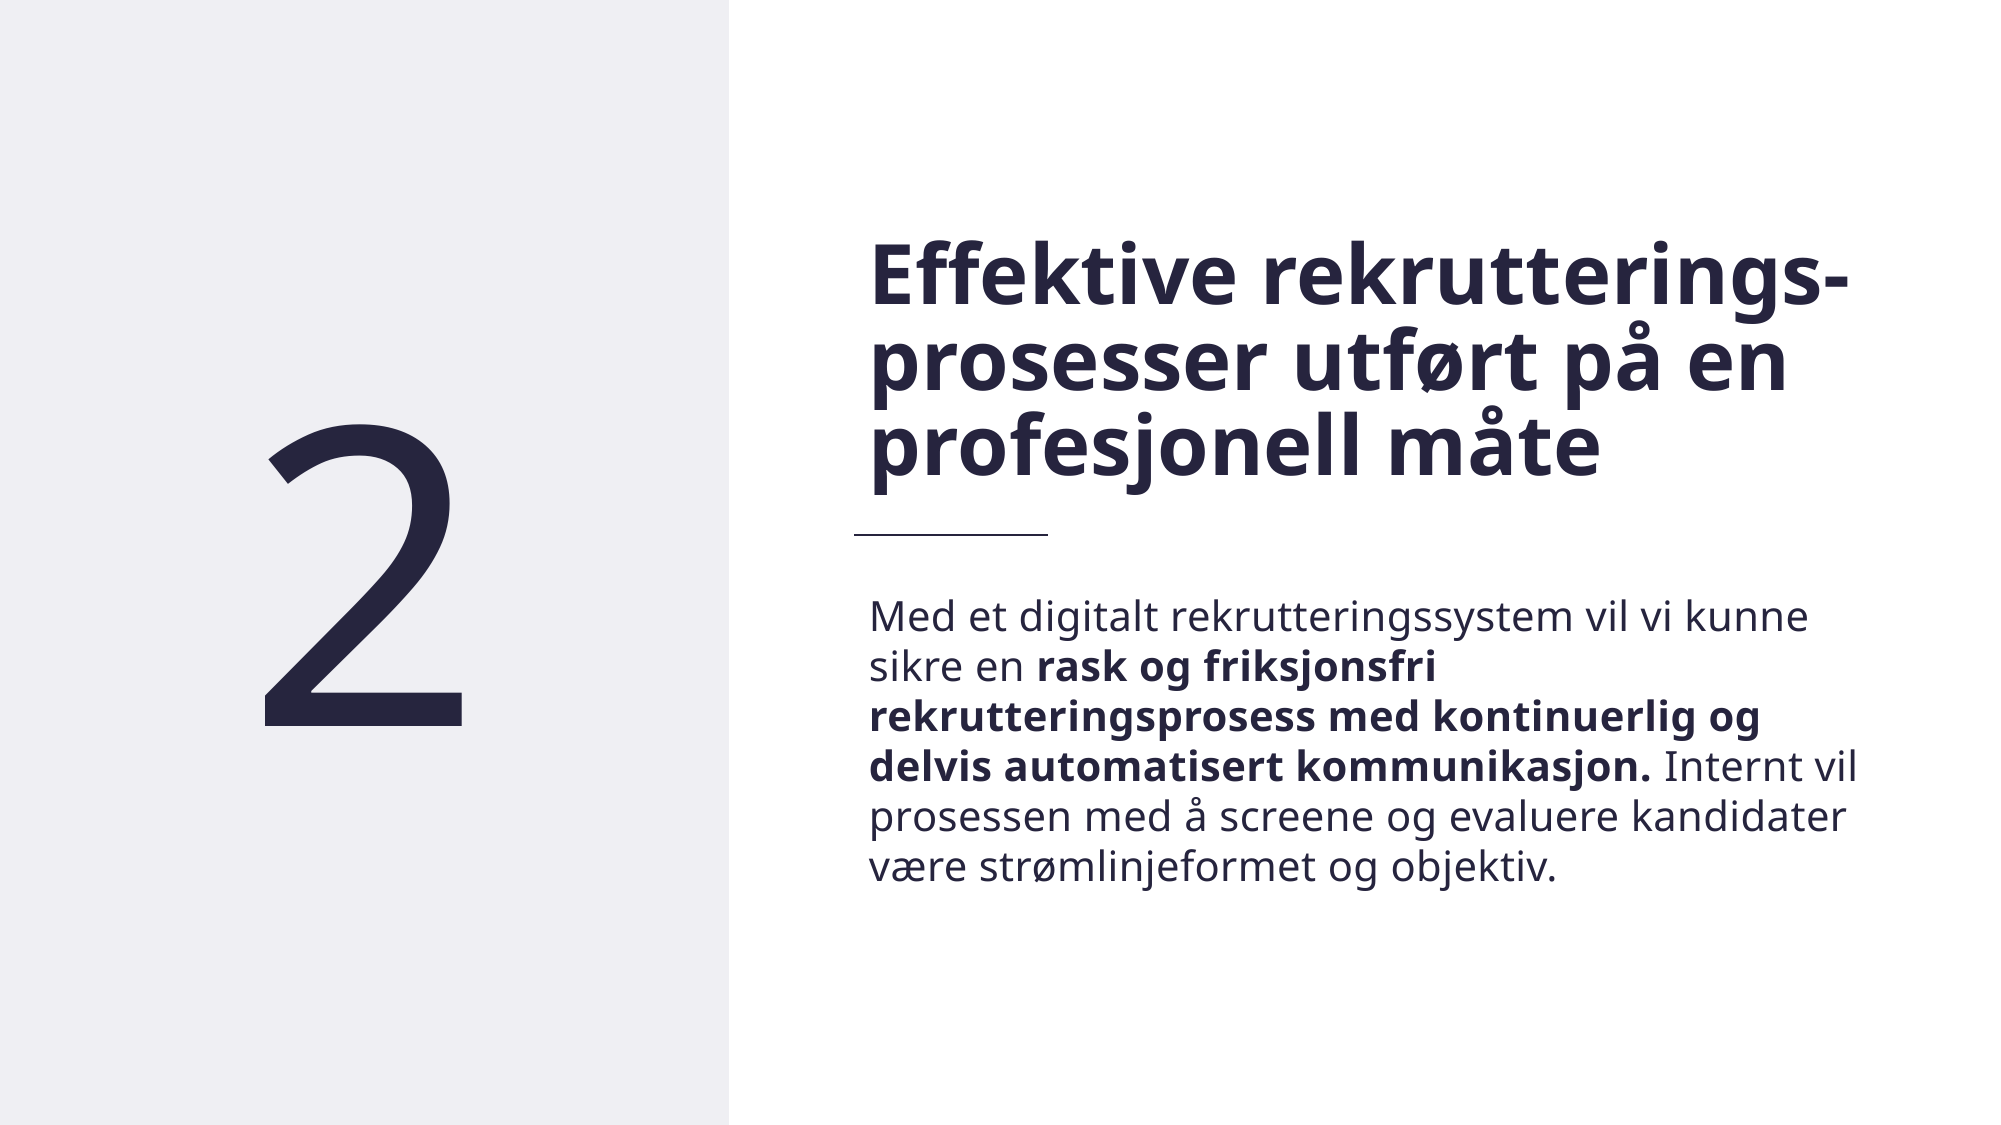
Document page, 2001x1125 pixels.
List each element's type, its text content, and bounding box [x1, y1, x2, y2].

text_box Med et digitalt rekrutteringssystem vil vi kunne sikre en rask og friksjonsfri rekrutteringsprosess med kontinuerlig og delvis automatisert kommunikasjon. Internt vil prosessen med å screene og evaluere kandidater være strømlinjeformet og objektiv. [854, 582, 1882, 917]
text_box Effektive rekrutterings- prosesser utført på en profesjonell måte [854, 228, 1952, 563]
text_box [0, 0, 730, 1125]
text_box 2 [230, 302, 499, 818]
